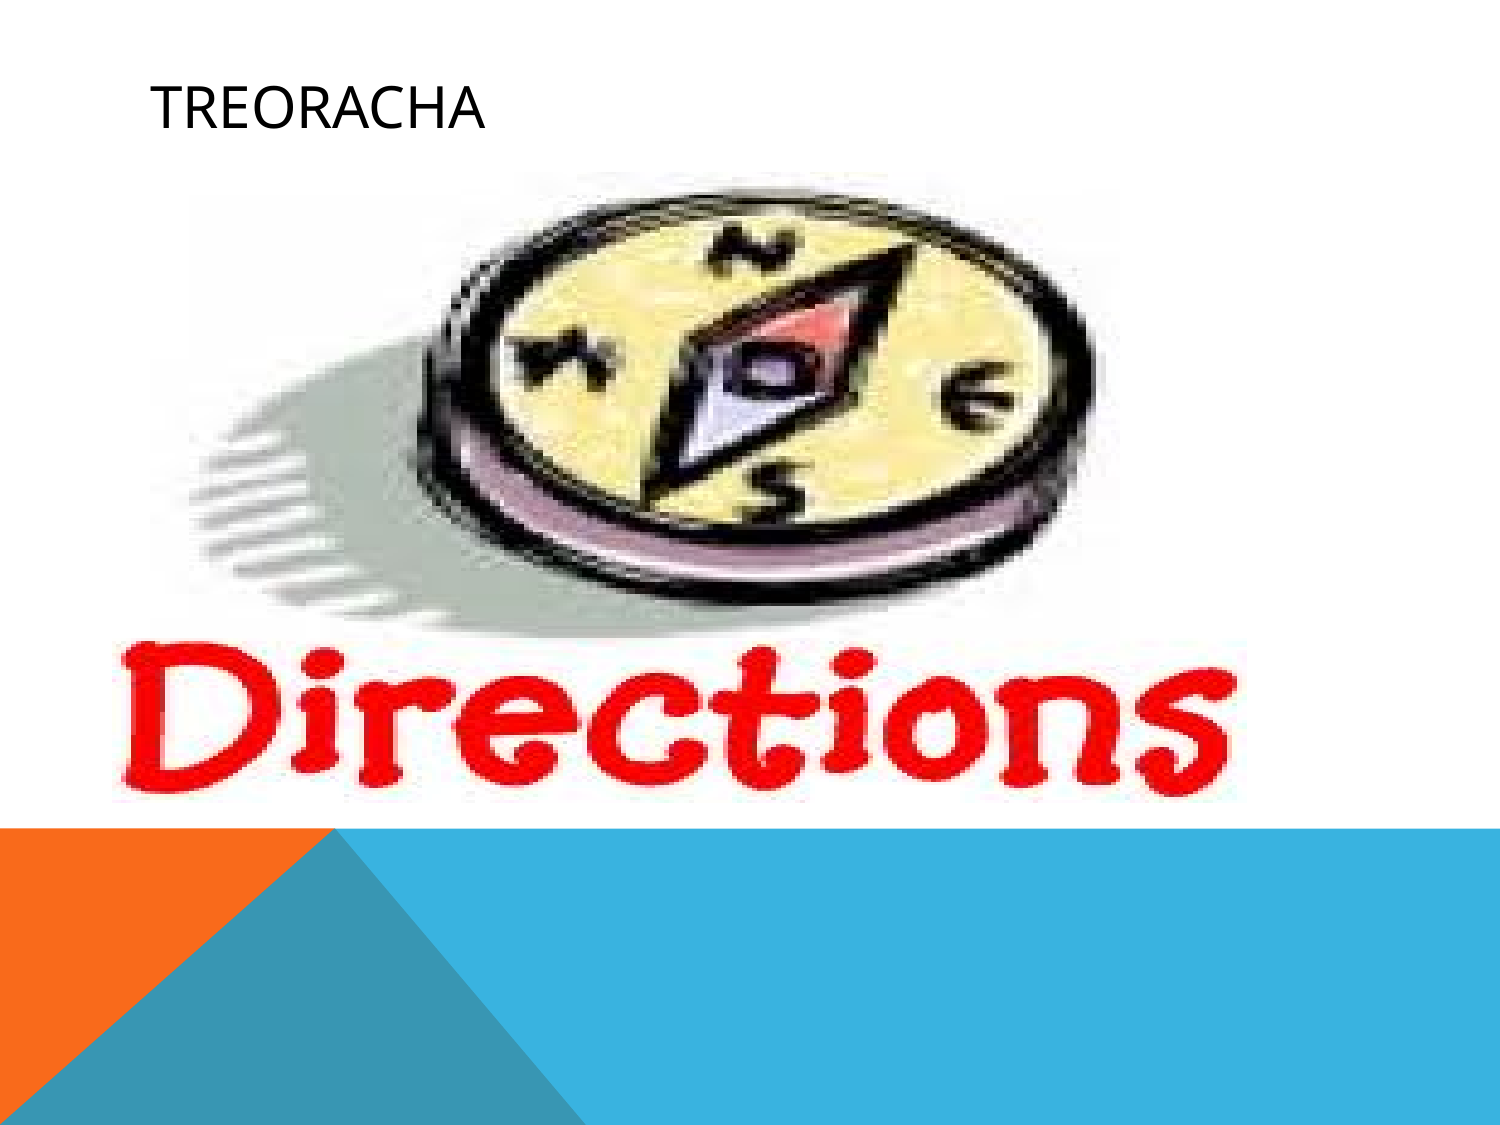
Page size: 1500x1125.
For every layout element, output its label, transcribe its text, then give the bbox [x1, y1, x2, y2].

title TREORACHA [135, 60, 1369, 150]
picture [111, 172, 1247, 803]
